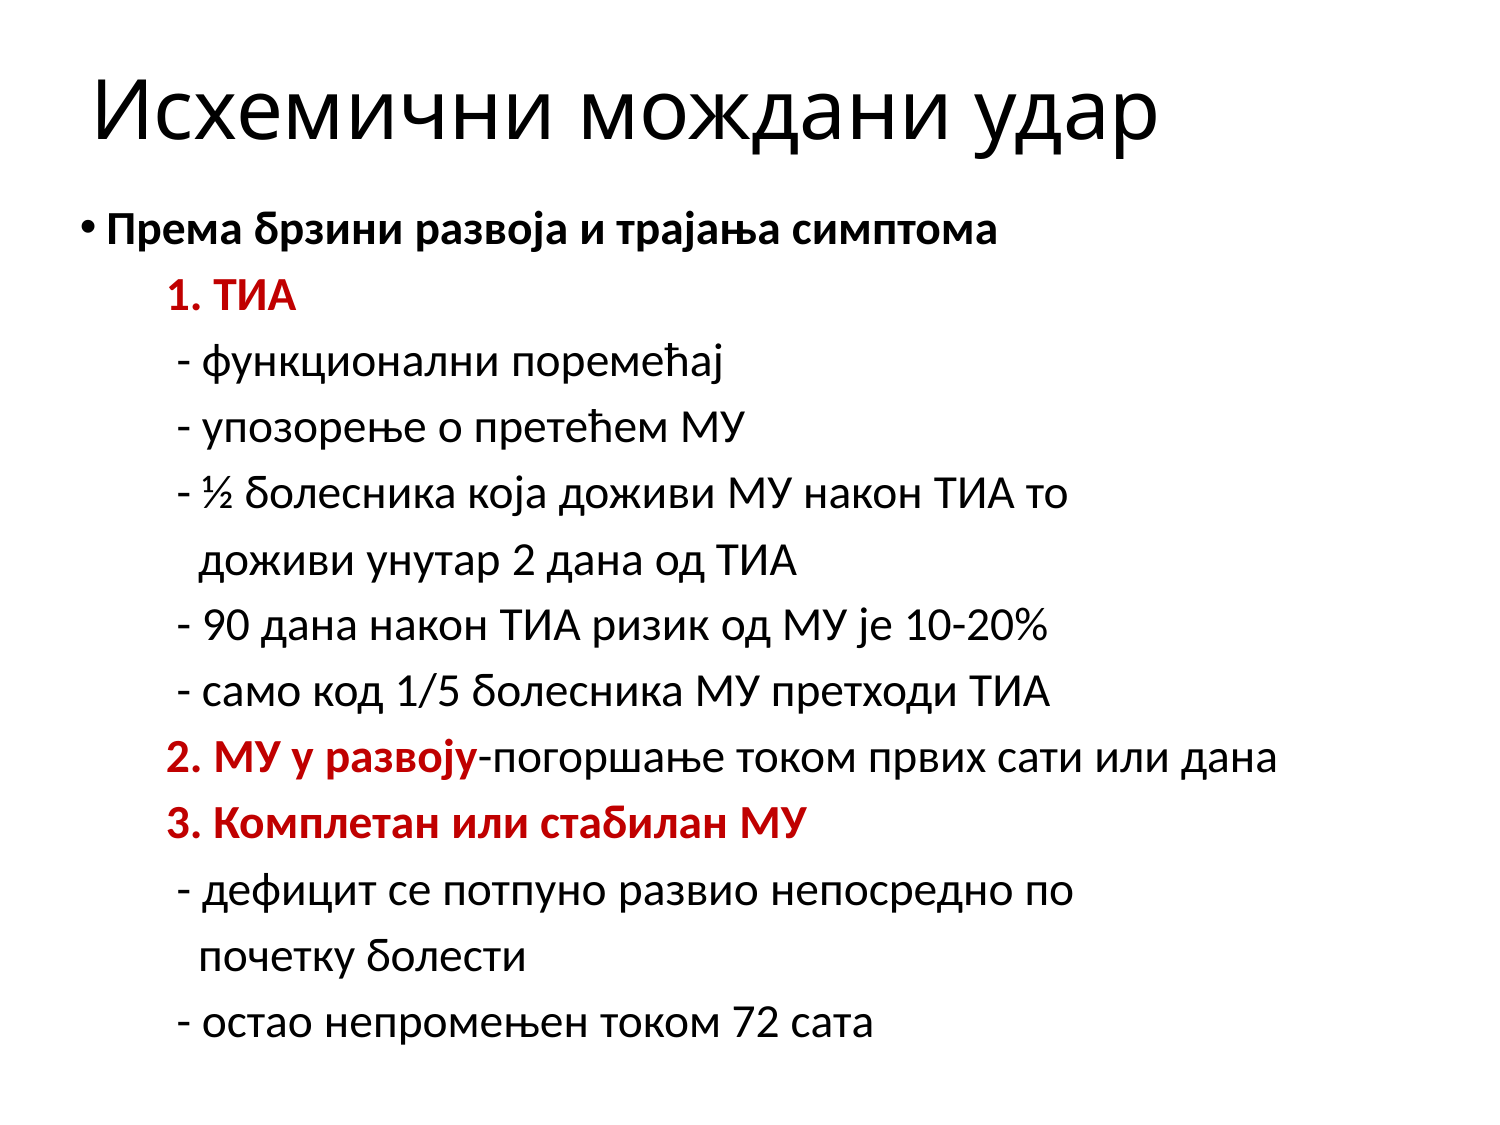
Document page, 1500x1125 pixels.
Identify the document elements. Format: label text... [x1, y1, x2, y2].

list Према брзини развоја и трајања симптома 1. ТИА - функционални поремећај - упозорење о претећем МУ - ½ болесника која доживи МУ након ТИА то доживи унутар 2 дана од ТИА - 90 дана након ТИА ризик од МУ је 10-20% - само код 1/5 болесника МУ претходи ТИА 2. МУ у развоју-погоршање током првих сати или дана 3. Комплетан или стабилан МУ - дефицит се потпуно развио непосредно по почетку болести - остао непромењен током 72 сата [64, 196, 1451, 1125]
title Исхемични мождани удар [75, 40, 1451, 185]
